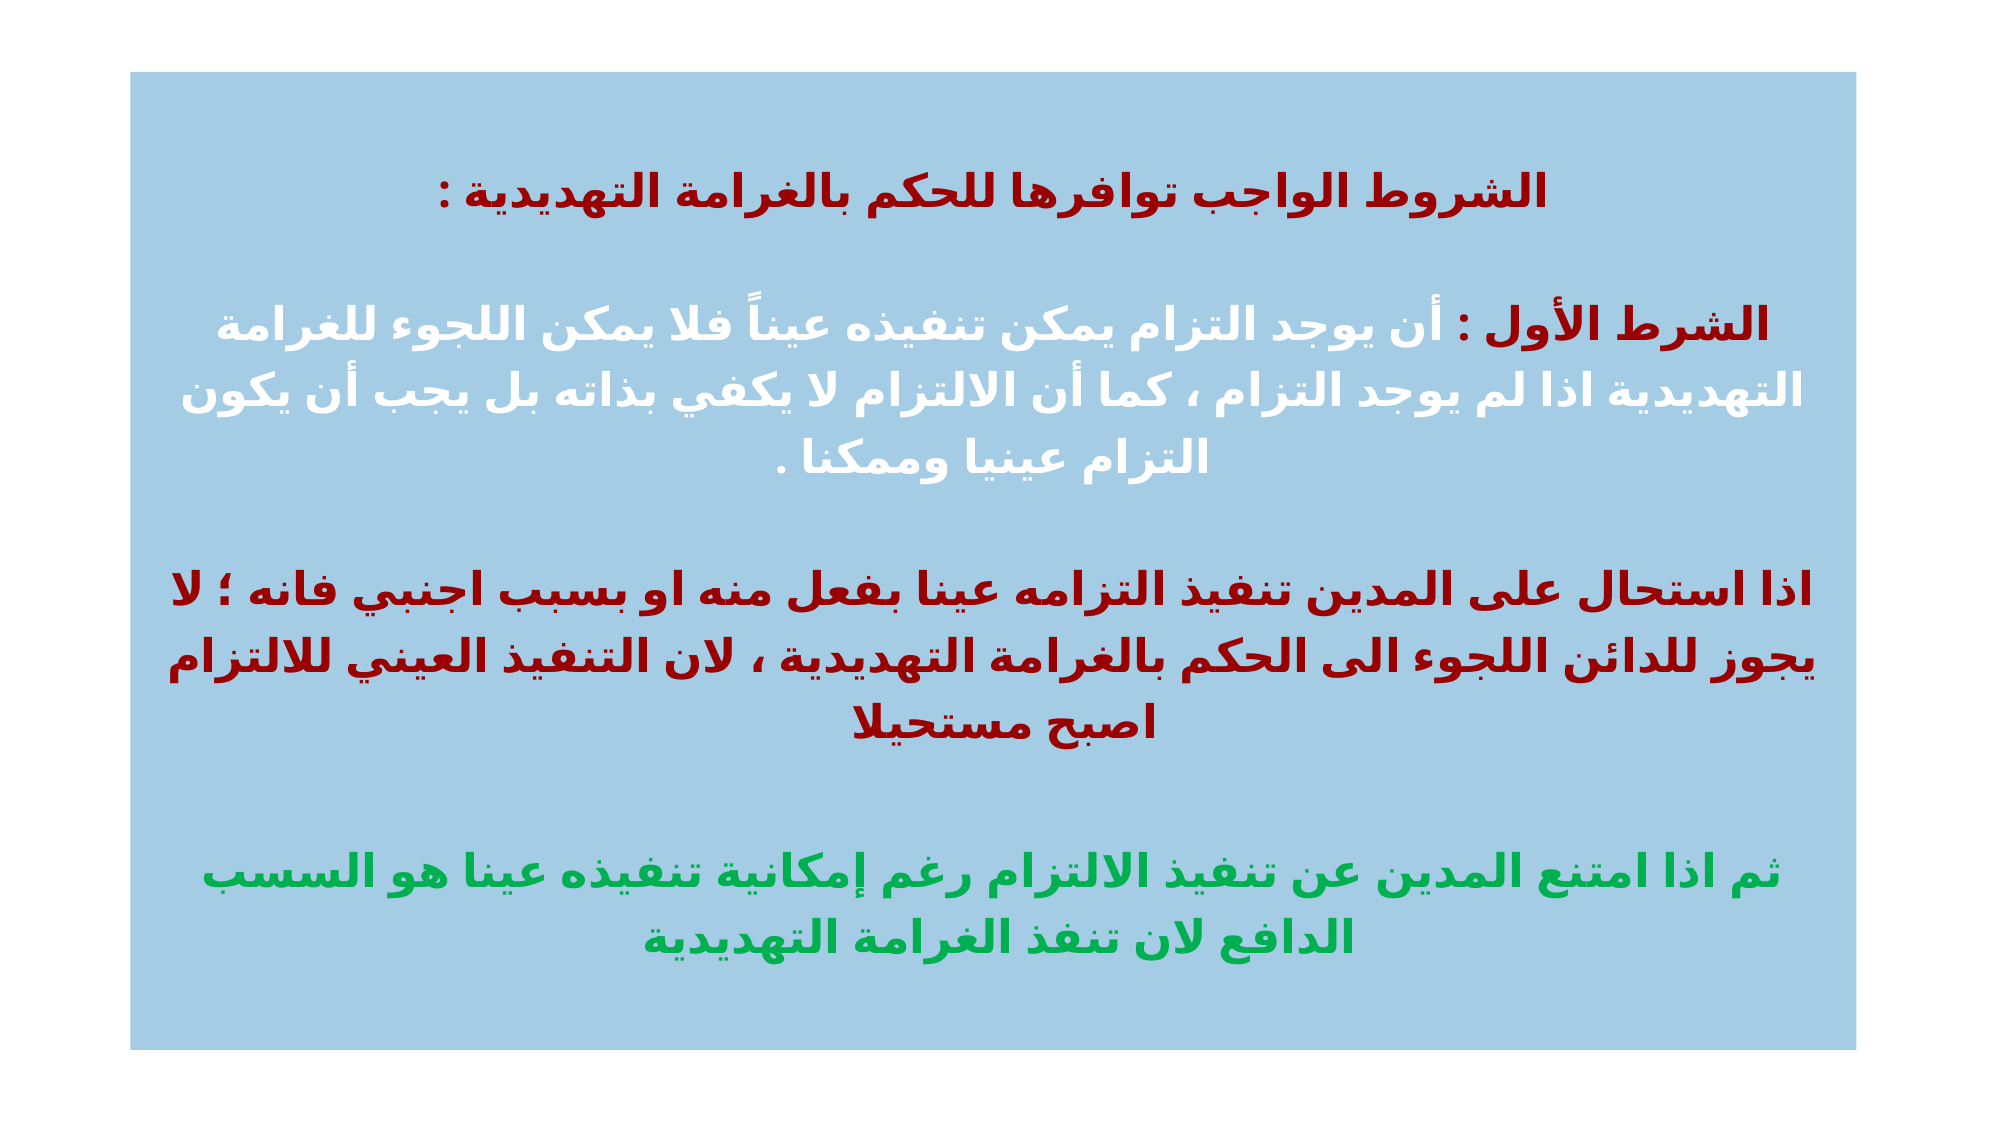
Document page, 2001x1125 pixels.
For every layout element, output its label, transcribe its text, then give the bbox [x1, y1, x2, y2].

subtitle الشروط الواجب توافرها للحكم بالغرامة التهديدية : الشرط الأول : أن يوجد التزام يمكن تنفيذه عيناً فلا يمكن اللجوء للغرامة التهديدية اذا لم يوجد التزام ، كما أن الالتزام لا يكفي بذاته بل يجب أن يكون التزام عينيا وممكنا . اذا استحال على المدين تنفيذ التزامه عينا بفعل منه او بسبب اجنبي فانه ؛ لا يجوز للدائن اللجوء الى الحكم بالغرامة التهديدية ، لان التنفيذ العيني للالتزام اصبح مستحيلا ثم اذا امتنع المدين عن تنفيذ الالتزام رغم إمكانية تنفيذه عينا هو السسب الدافع لان تنفذ الغرامة التهديدية [130, 71, 1857, 1050]
